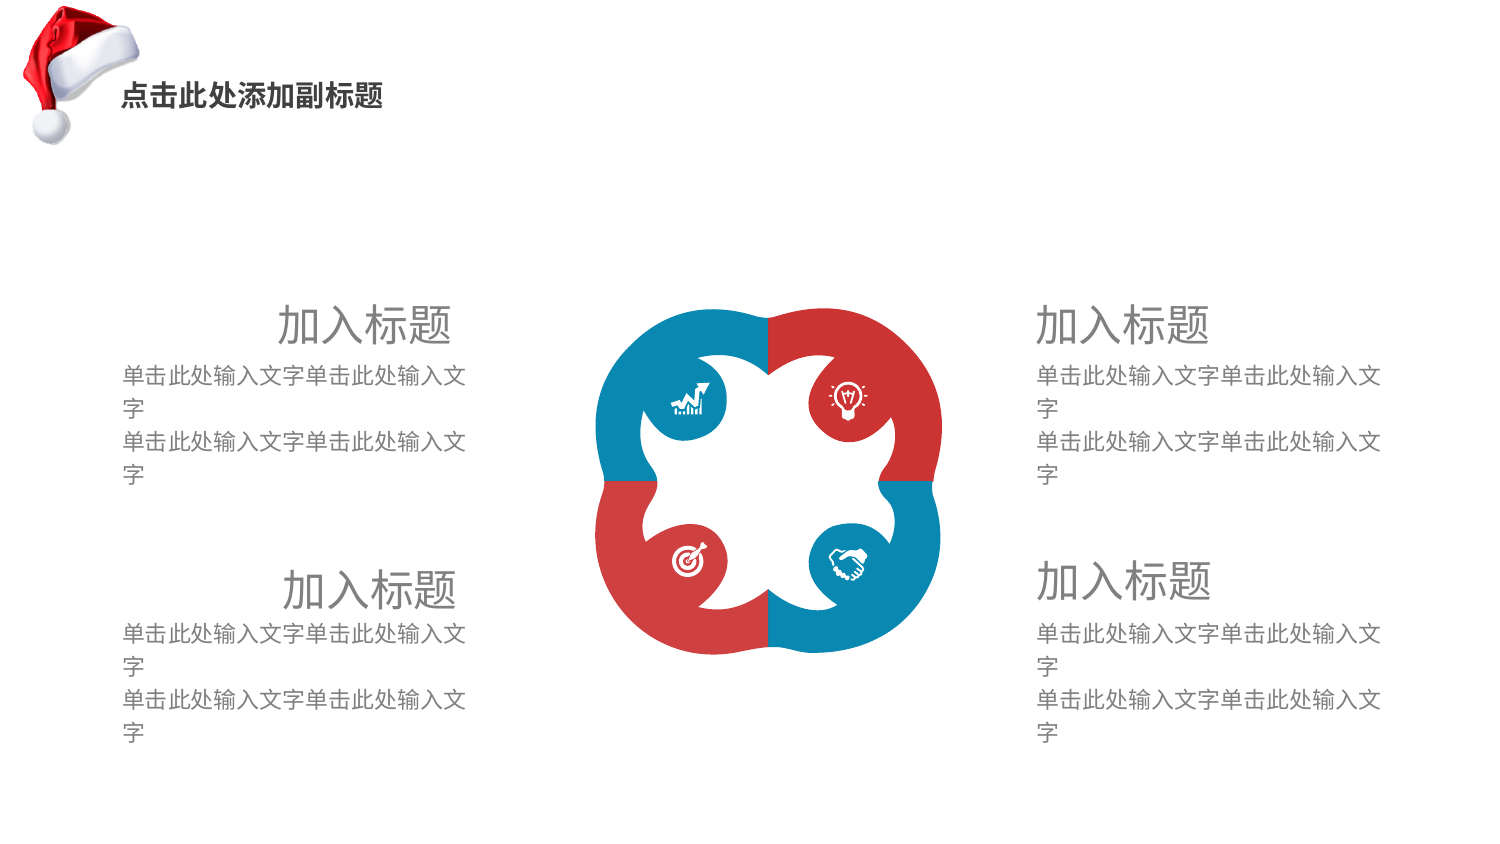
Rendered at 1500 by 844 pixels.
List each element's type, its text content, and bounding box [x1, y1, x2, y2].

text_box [1018, 289, 1404, 498]
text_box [1020, 546, 1404, 756]
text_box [107, 289, 490, 498]
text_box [588, 301, 765, 479]
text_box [571, 480, 769, 669]
picture [0, 0, 157, 160]
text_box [767, 300, 949, 482]
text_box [107, 555, 490, 756]
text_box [770, 480, 945, 654]
text_box 点击此处添加副标题 [160, 67, 456, 123]
